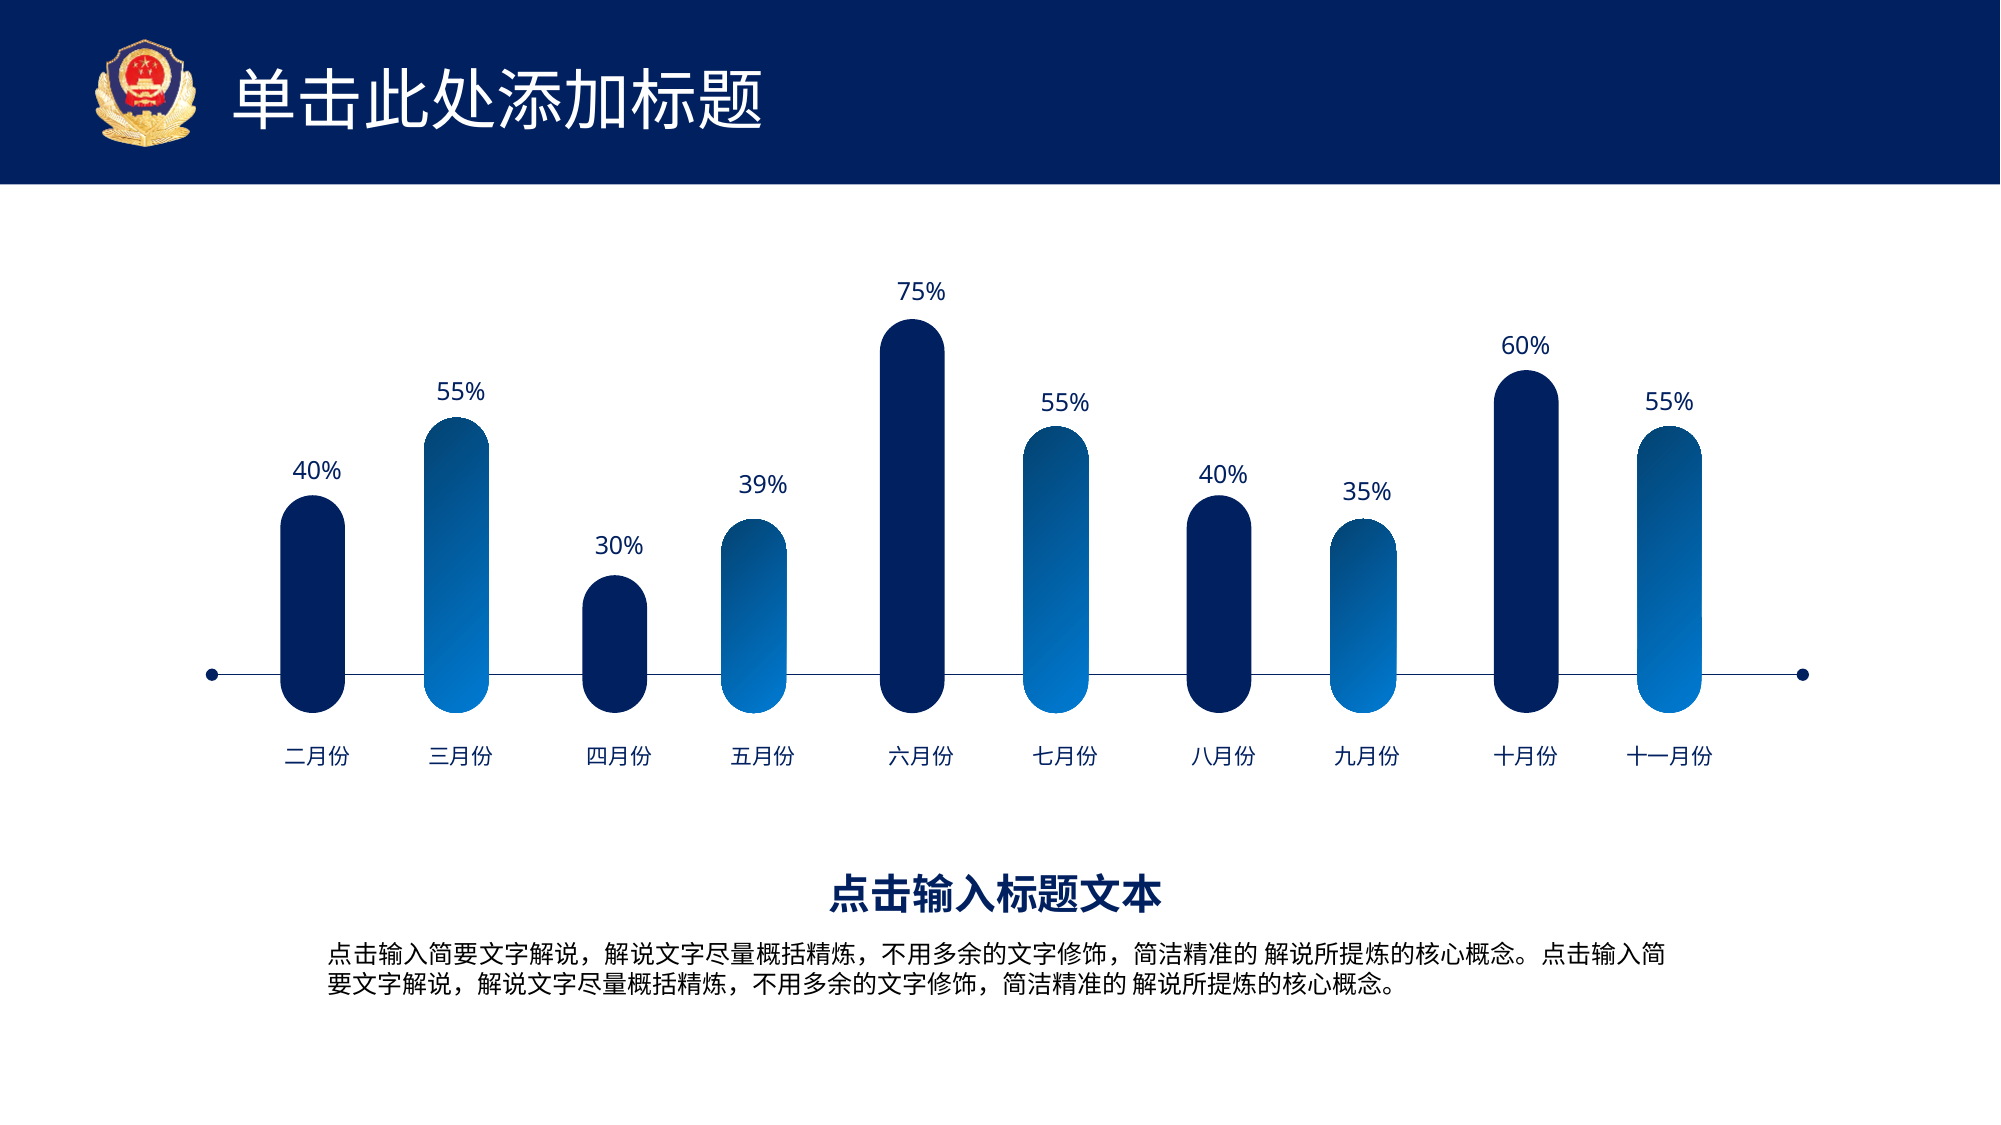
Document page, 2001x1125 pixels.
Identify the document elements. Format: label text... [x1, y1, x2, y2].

text_box 39% [683, 461, 843, 506]
text_box 点击输入标题文本 [828, 867, 1167, 918]
text_box 单击此处添加标题 [214, 49, 808, 169]
text_box 三月份 [381, 735, 540, 777]
text_box [423, 675, 490, 715]
text_box [1492, 369, 1560, 674]
text_box [720, 675, 788, 715]
text_box [1636, 425, 1703, 674]
text_box [279, 494, 346, 674]
text_box [1022, 425, 1090, 674]
text_box [1492, 675, 1560, 714]
picture [83, 27, 209, 154]
text_box [279, 675, 346, 715]
text_box 五月份 [683, 735, 842, 777]
text_box 55% [1590, 377, 1749, 423]
text_box 75% [842, 267, 1001, 313]
text_box [1185, 675, 1253, 715]
text_box 60% [1446, 322, 1605, 367]
text_box 十一月份 [1590, 735, 1749, 777]
text_box 七月份 [986, 735, 1144, 777]
text_box 40% [1144, 450, 1303, 496]
text_box 55% [986, 379, 1145, 424]
text_box 点击输入简要文字解说，解说文字尽量概括精炼，不用多余的文字修饰，简洁精准的 解说所提炼的核心概念。点击输入简要文字解说，解说文字尽量概括精炼，不用多余的文字修饰，简洁精准的 解说所提炼的核心概念。 [327, 939, 1669, 999]
text_box [1329, 517, 1398, 674]
text_box [0, 183, 2000, 1125]
text_box 八月份 [1144, 735, 1288, 777]
text_box [581, 675, 649, 714]
text_box [1185, 496, 1253, 674]
text_box 40% [238, 446, 397, 492]
text_box [720, 518, 788, 674]
text_box 十月份 [1446, 735, 1590, 777]
text_box 六月份 [842, 735, 986, 777]
text_box [878, 675, 946, 715]
text_box [1636, 675, 1703, 714]
text_box 30% [540, 522, 699, 568]
text_box 九月份 [1288, 735, 1446, 777]
text_box [423, 416, 490, 674]
text_box 四月份 [540, 735, 683, 777]
text_box [1022, 675, 1090, 715]
text_box 二月份 [238, 735, 381, 777]
text_box [878, 318, 946, 674]
text_box [1329, 675, 1398, 715]
text_box 35% [1288, 468, 1447, 513]
text_box [581, 574, 649, 674]
text_box 55% [381, 367, 541, 413]
